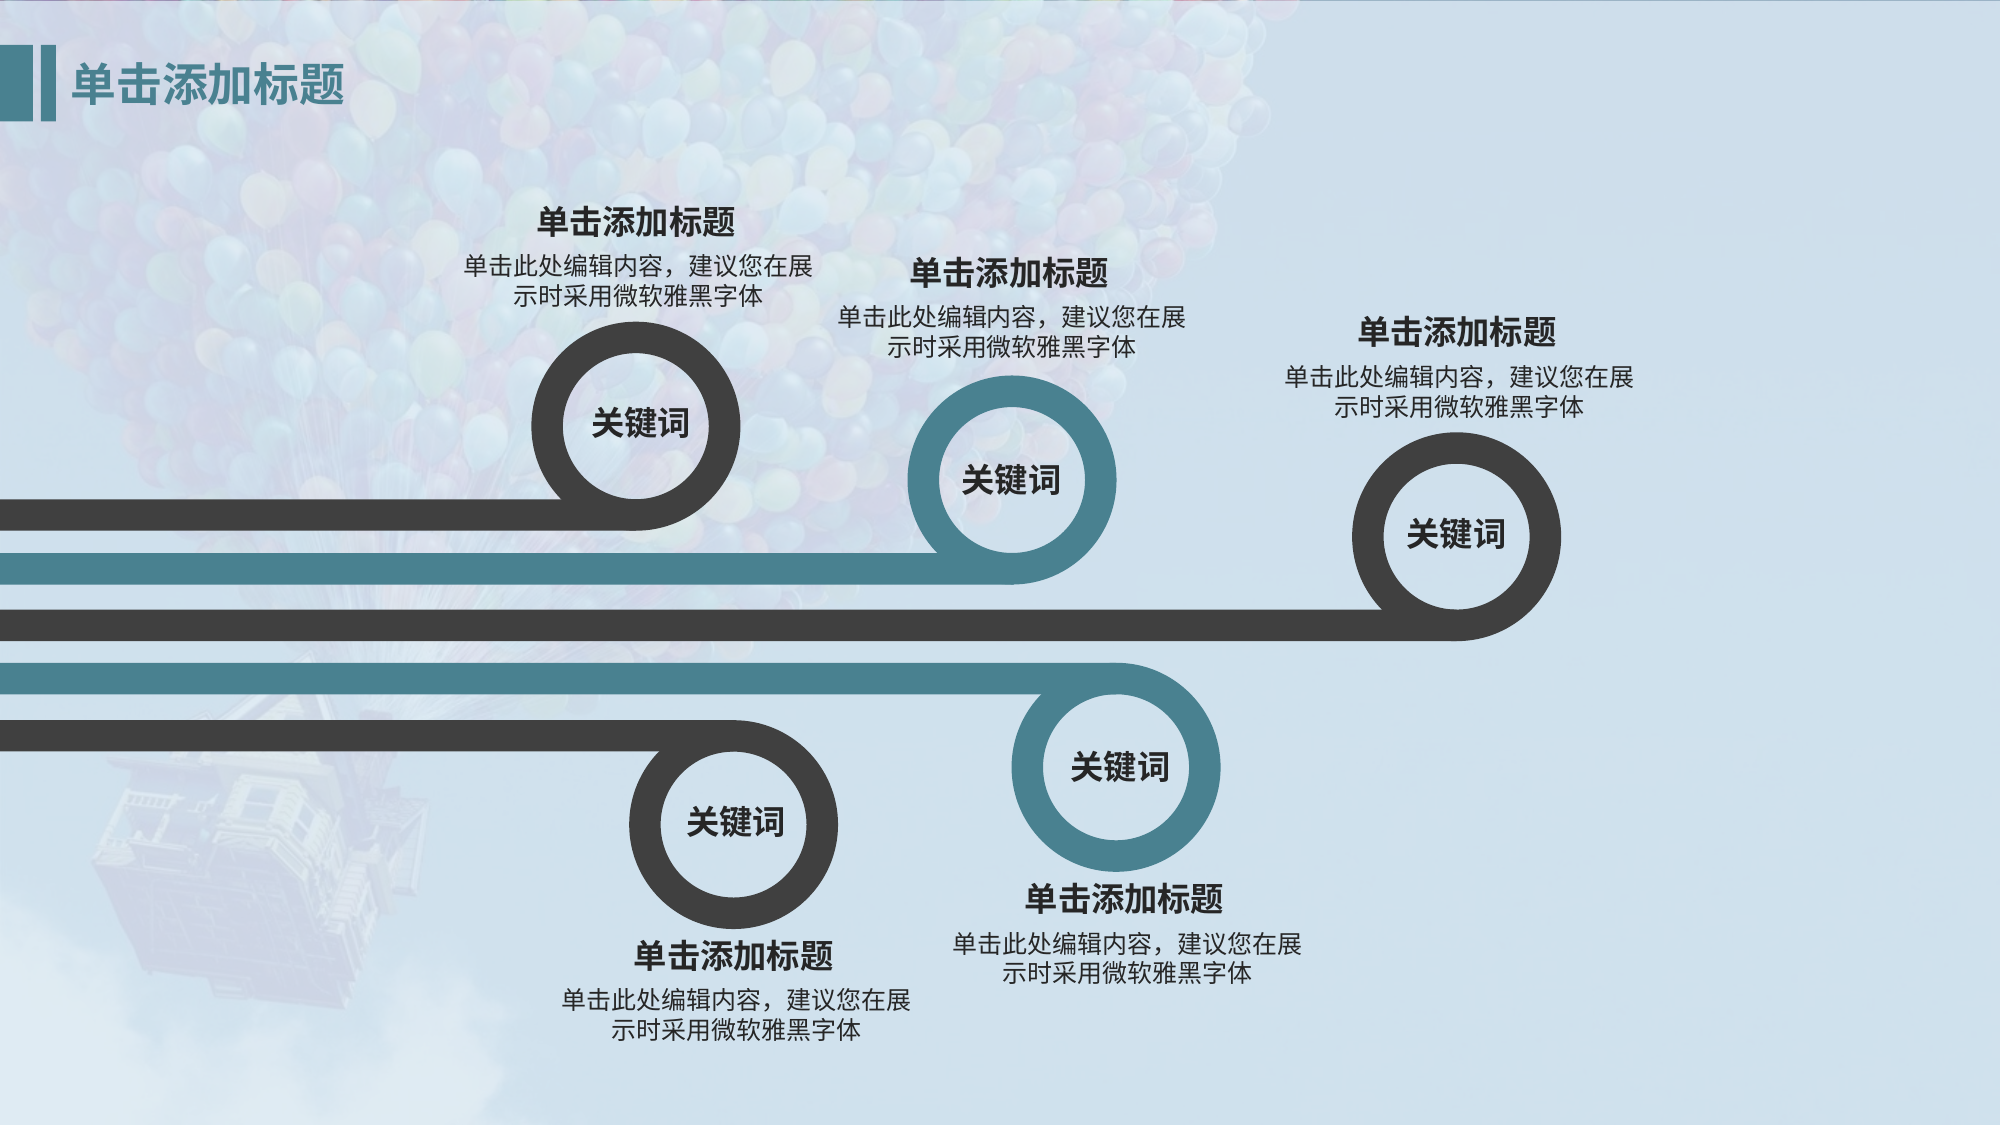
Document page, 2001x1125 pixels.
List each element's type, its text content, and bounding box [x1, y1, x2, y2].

text_box 关键词 [967, 746, 1274, 787]
text_box 单击此处编辑内容，建议您在展示时采用微软雅黑字体 [550, 984, 923, 1045]
text_box 单击添加标题 [483, 201, 789, 241]
text_box [0, 552, 1015, 586]
text_box [909, 375, 1115, 459]
text_box [1354, 432, 1559, 513]
text_box [631, 720, 836, 801]
text_box 关键词 [582, 801, 889, 842]
text_box 关键词 [1303, 513, 1610, 553]
text_box [1013, 662, 1219, 746]
text_box 关键词 [858, 459, 1165, 500]
text_box [0, 720, 720, 752]
text_box [909, 500, 1115, 585]
text_box [534, 321, 738, 401]
text_box 单击添加标题 [580, 935, 887, 975]
text_box 单击此处编辑内容，建议您在展示时采用微软雅黑字体 [941, 928, 1314, 988]
text_box [630, 842, 837, 930]
text_box [0, 499, 623, 531]
text_box [1353, 553, 1560, 642]
text_box [0, 662, 1109, 695]
text_box 单击此处编辑内容，建议您在展示时采用微软雅黑字体 [826, 301, 1199, 362]
text_box 关键词 [488, 401, 794, 442]
text_box 单击此处编辑内容，建议您在展示时采用微软雅黑字体 [452, 250, 825, 311]
text_box 单击添加标题 [856, 251, 1163, 292]
text_box 单击添加标题 [971, 878, 1278, 919]
text_box 单击添加标题 [1303, 311, 1610, 352]
text_box [1013, 787, 1219, 872]
text_box [0, 609, 1450, 642]
text_box 单击此处编辑内容，建议您在展示时采用微软雅黑字体 [1273, 361, 1646, 422]
text_box [532, 442, 740, 531]
text_box 单击添加标题 [55, 47, 460, 118]
